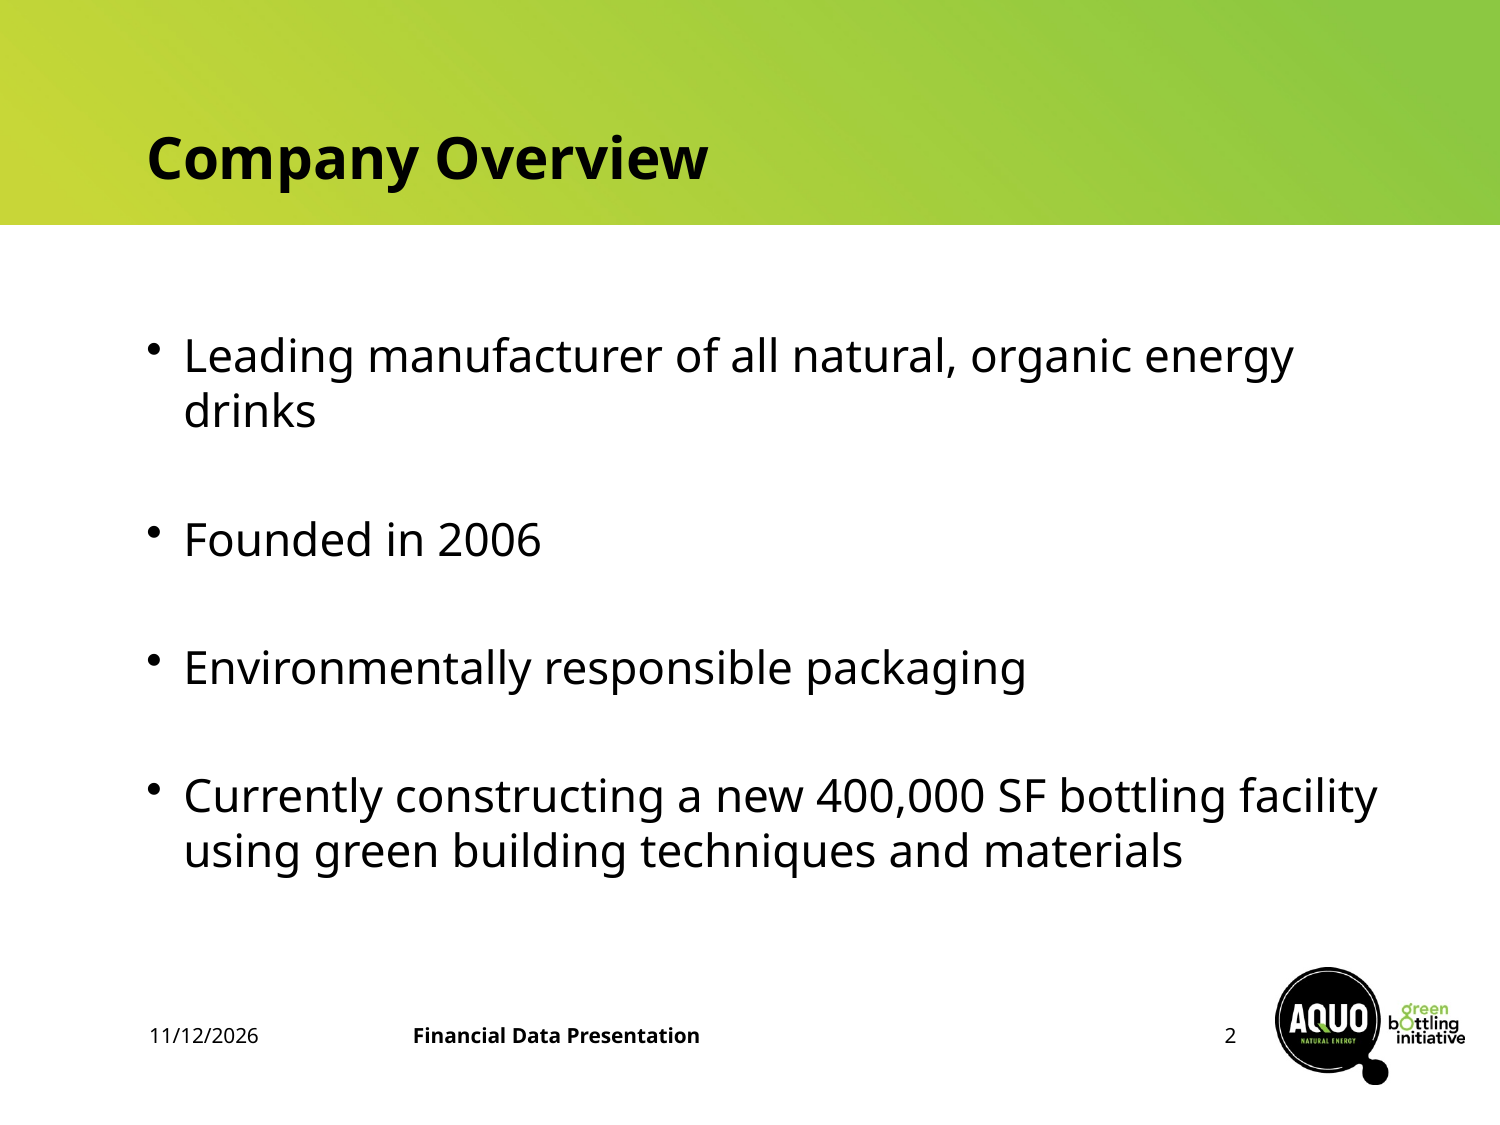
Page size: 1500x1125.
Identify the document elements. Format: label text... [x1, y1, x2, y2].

picture [1275, 967, 1465, 1085]
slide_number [133, 1014, 390, 1091]
slide_number 2 [1015, 1014, 1252, 1091]
footer Financial Data Presentation [397, 1014, 977, 1091]
list Leading manufacturer of all natural, organic energy drinks Founded in 2006 Environmentally responsible packaging Currently constructing a new 400,000 SF bottling facility using green building techniques and materials [131, 319, 1407, 938]
picture [0, 0, 1500, 225]
title Company Overview [130, 112, 1407, 201]
